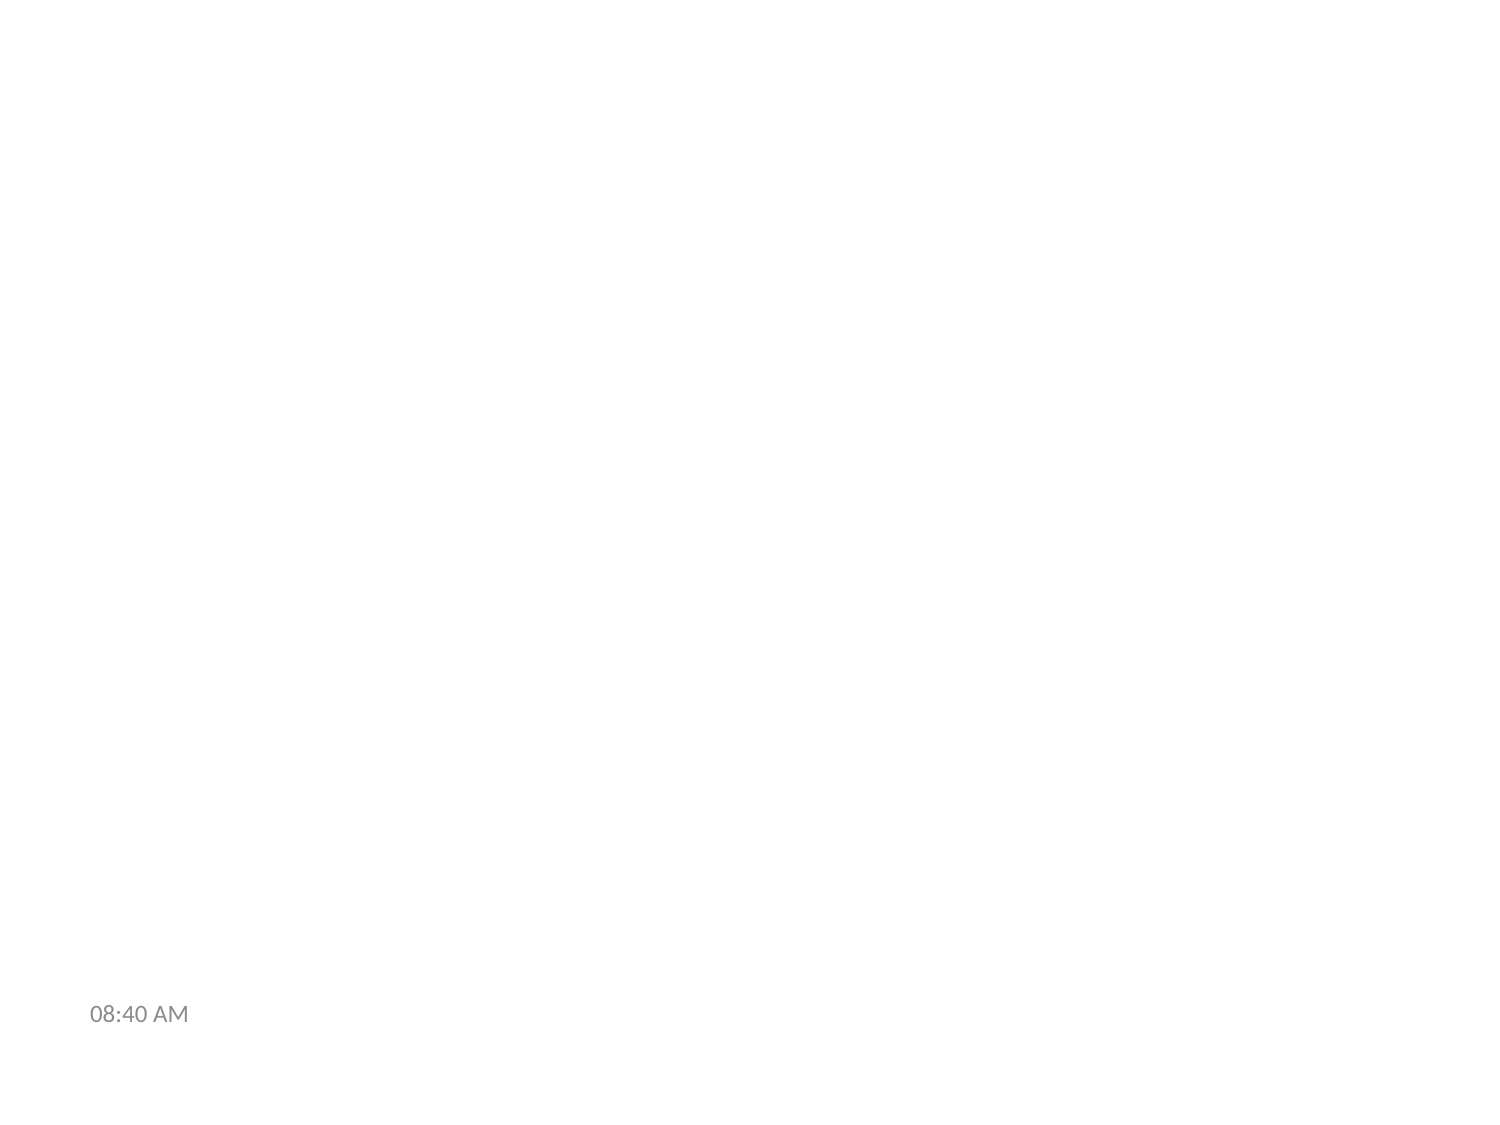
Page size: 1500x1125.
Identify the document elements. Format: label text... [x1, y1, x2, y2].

text_box 3:35 PM [75, 982, 425, 1043]
